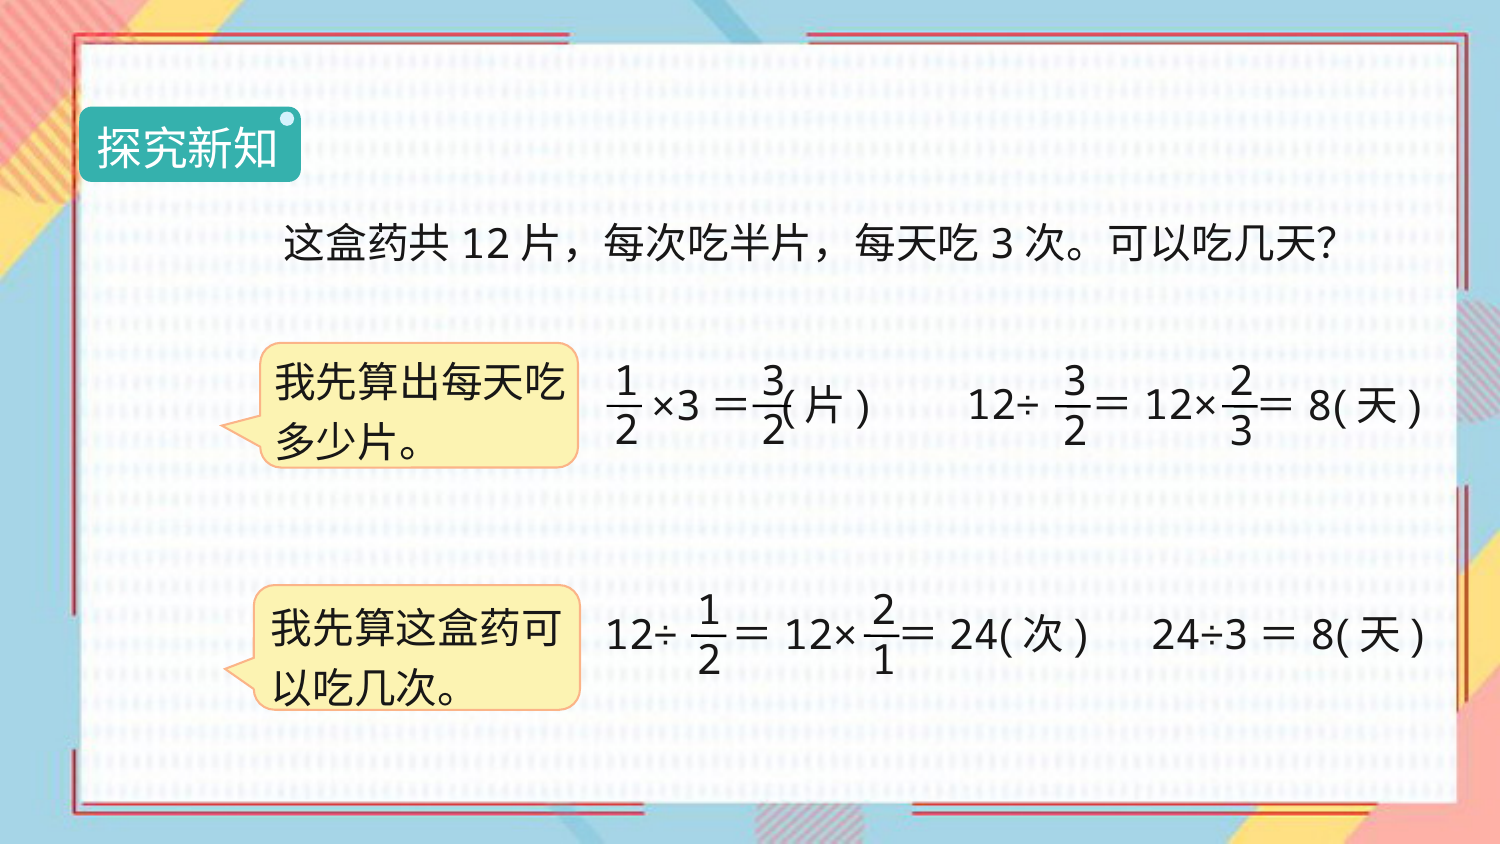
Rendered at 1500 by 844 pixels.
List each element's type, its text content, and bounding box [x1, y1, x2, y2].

text_box 24÷3＝8(天) [1135, 600, 1440, 665]
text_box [949, 346, 1080, 463]
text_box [79, 106, 322, 184]
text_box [600, 345, 892, 463]
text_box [720, 575, 919, 692]
text_box ＝24(次) [919, 600, 1104, 665]
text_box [253, 584, 589, 714]
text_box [587, 575, 720, 692]
picture [0, 0, 1500, 844]
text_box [259, 338, 585, 475]
text_box ＝8(天) [1280, 371, 1437, 437]
text_box 这盒药共12片，每次吃半片，每天吃3次。可以吃几天？ [268, 209, 1374, 275]
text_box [1080, 346, 1280, 463]
